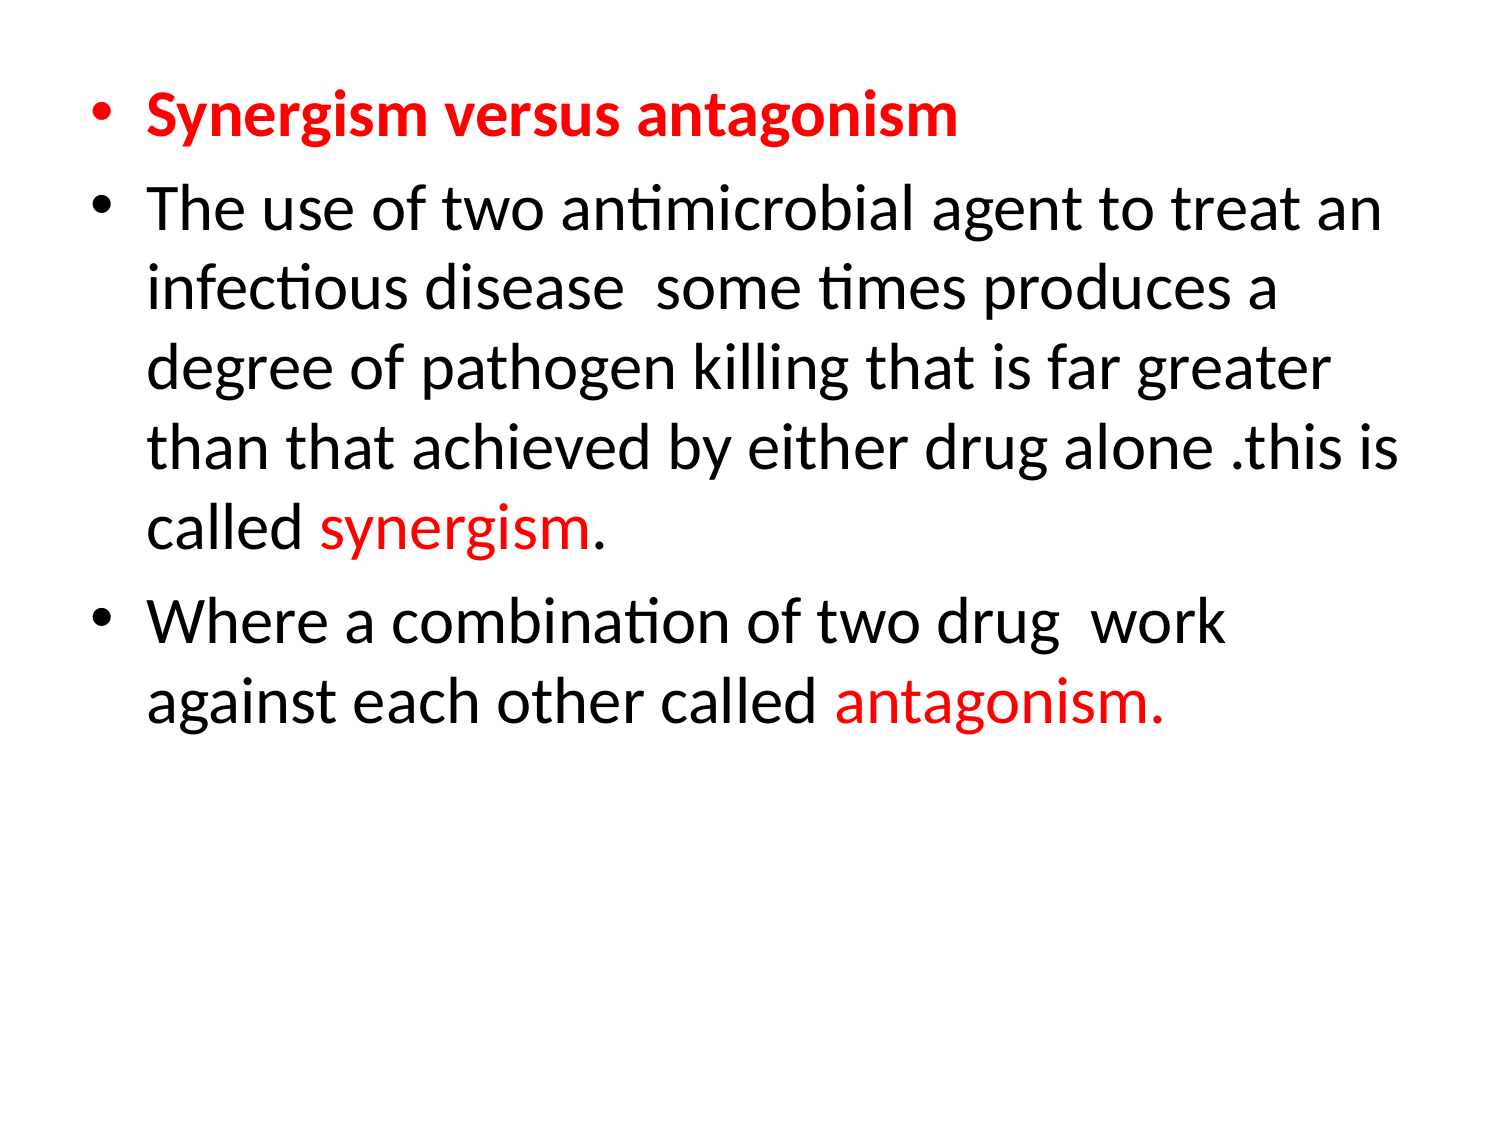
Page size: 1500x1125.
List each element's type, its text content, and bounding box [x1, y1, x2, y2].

list Synergism versus antagonism The use of two antimicrobial agent to treat an infectious disease some times produces a degree of pathogen killing that is far greater than that achieved by either drug alone .this is called synergism. Where a combination of two drug work against each other called antagonism. [75, 62, 1425, 1005]
